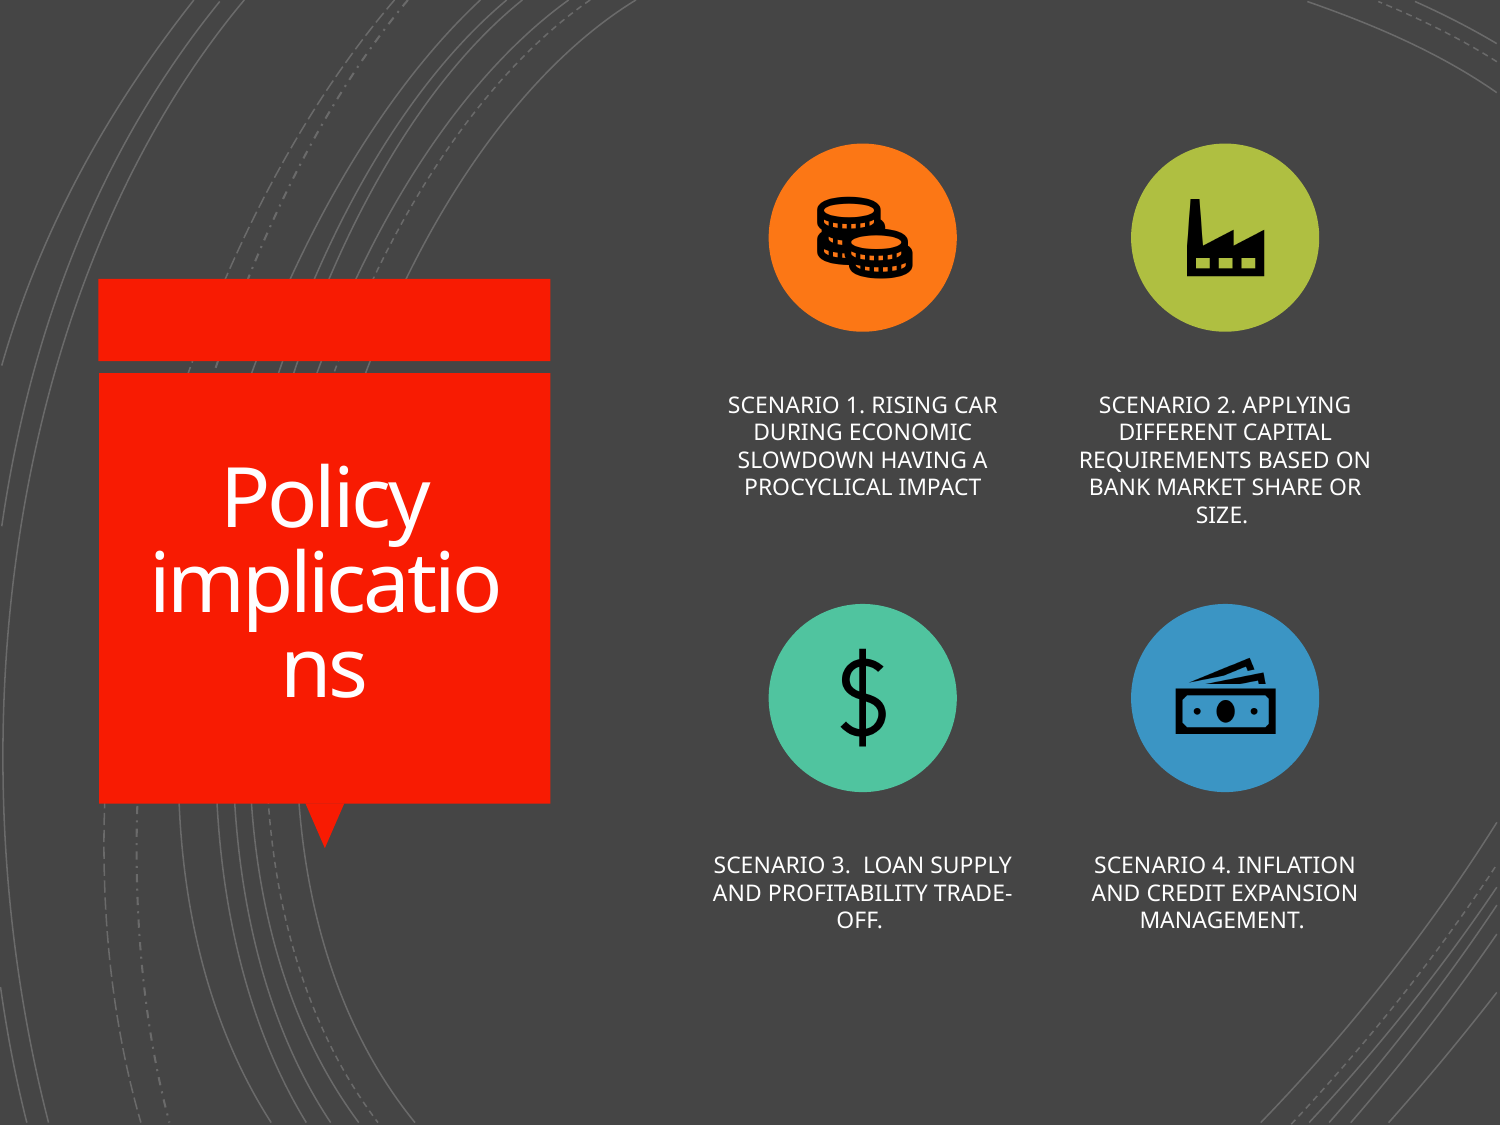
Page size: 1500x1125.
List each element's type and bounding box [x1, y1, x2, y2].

text_box [98, 278, 551, 849]
text_box [0, 0, 1498, 1125]
text_box [685, 131, 1403, 1000]
